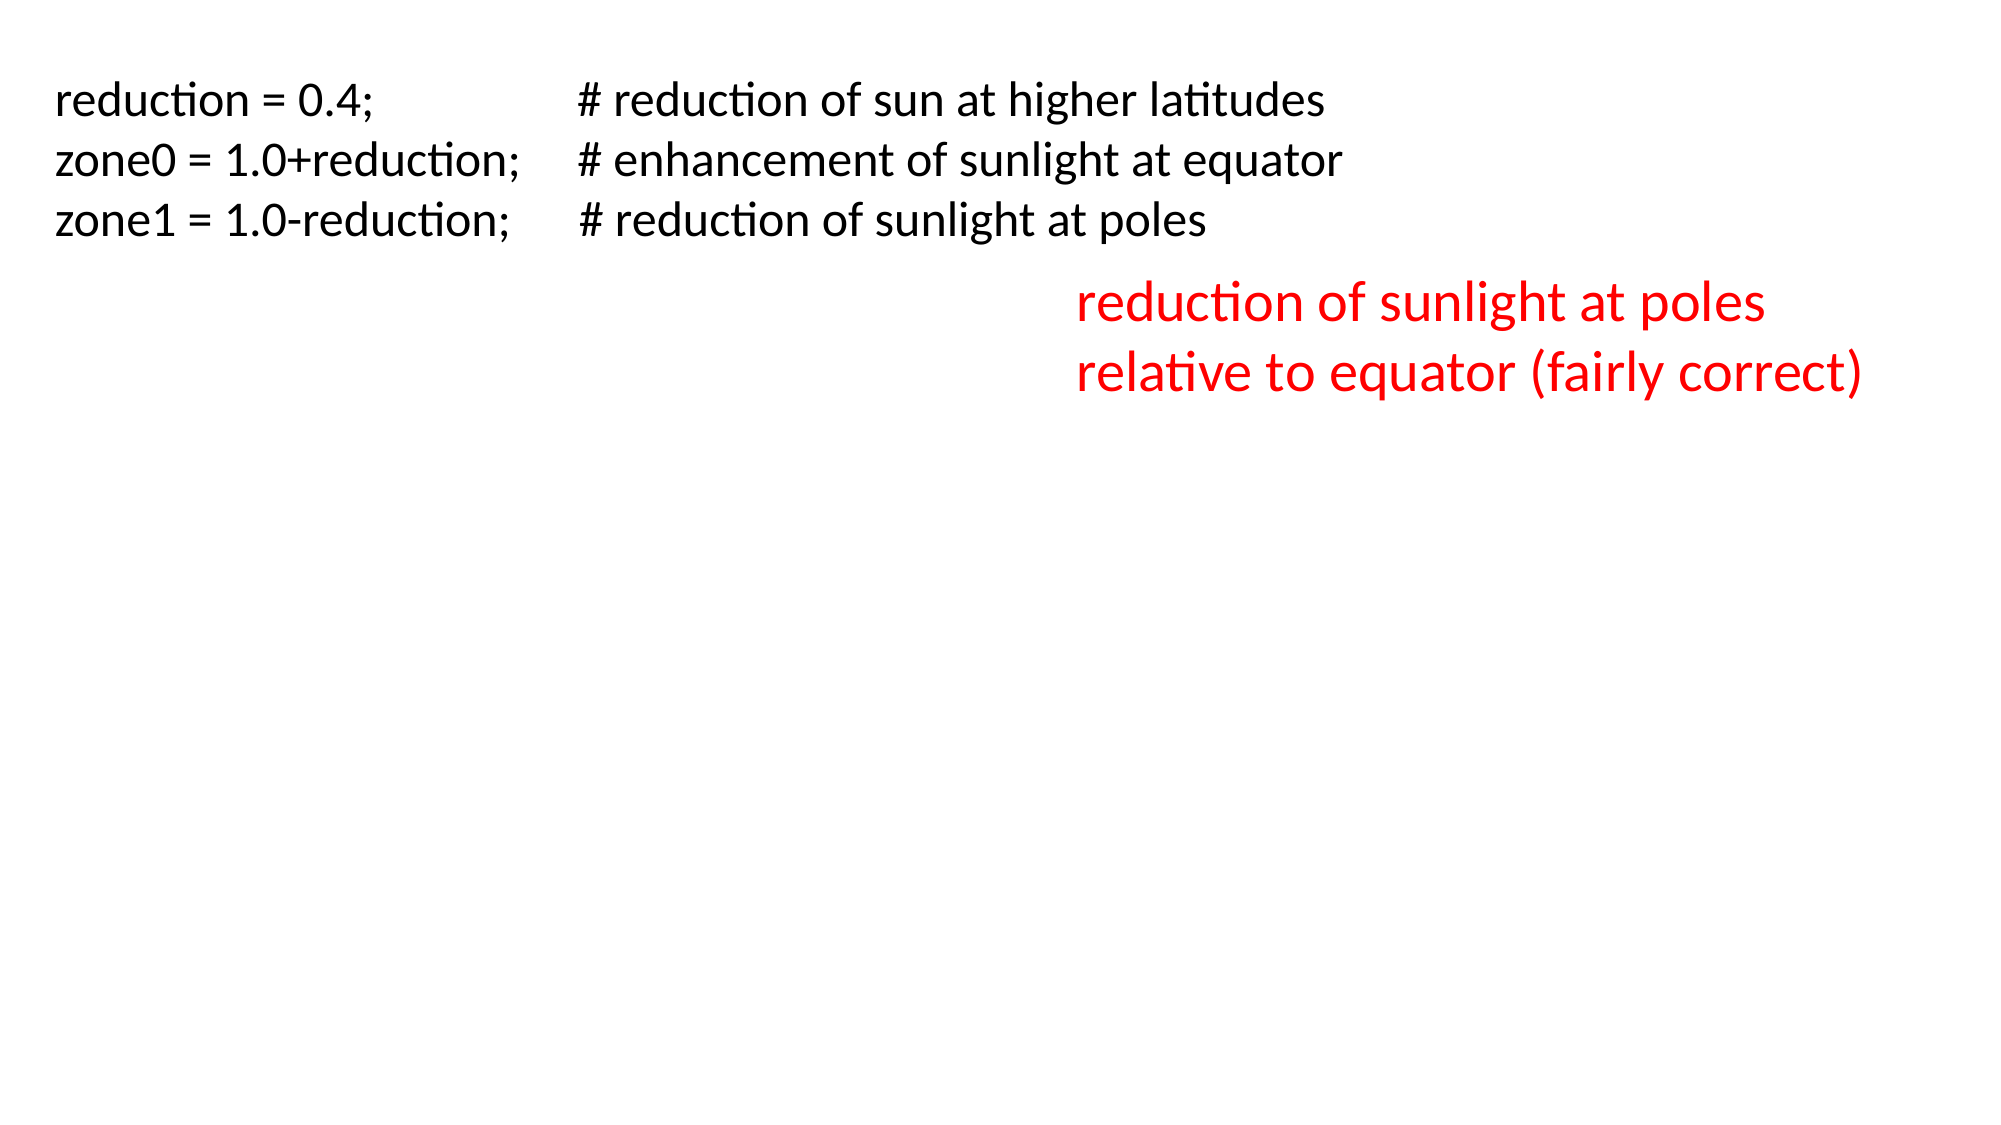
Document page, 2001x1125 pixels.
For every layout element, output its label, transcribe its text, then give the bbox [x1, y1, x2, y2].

text_box reduction = 0.4; # reduction of sun at higher latitudes zone0 = 1.0+reduction; # enhancement of sunlight at equator zone1 = 1.0-reduction; # reduction of sunlight at poles [40, 58, 1625, 254]
text_box reduction of sunlight at poles relative to equator (fairly correct) [1061, 255, 1883, 411]
